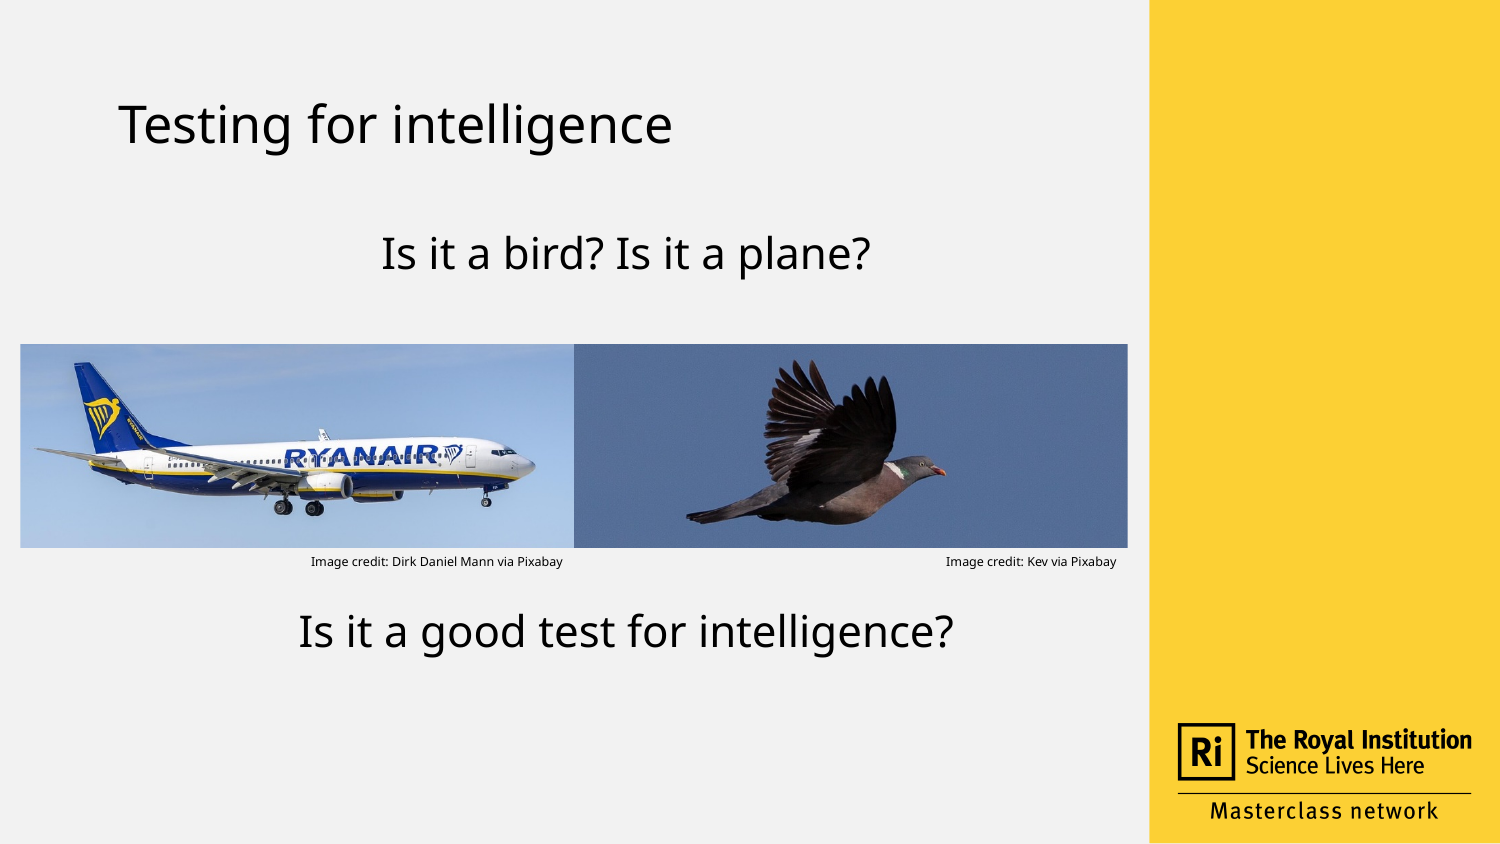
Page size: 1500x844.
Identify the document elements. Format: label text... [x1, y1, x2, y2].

picture [20, 344, 1128, 549]
text_box Image credit: Dirk Daniel Mann via Pixabay [148, 549, 575, 609]
title Testing for intelligence [103, 44, 1397, 208]
text_box Image credit: Kev via Pixabay [702, 549, 1128, 609]
picture [1149, 702, 1500, 844]
list Is it a bird? Is it a plane? Is it a good test for intelligence? [103, 224, 1150, 760]
